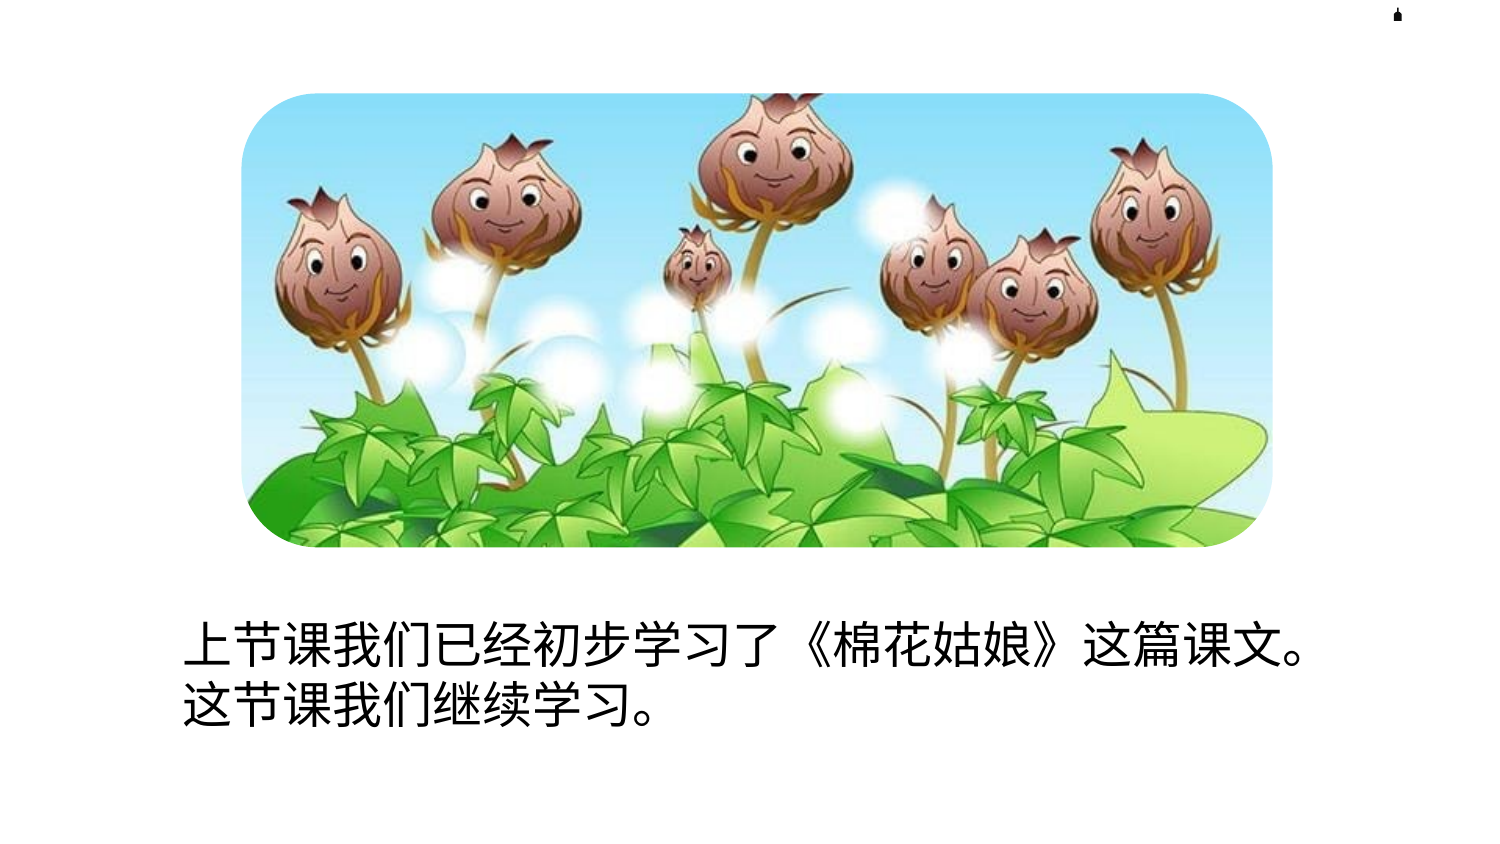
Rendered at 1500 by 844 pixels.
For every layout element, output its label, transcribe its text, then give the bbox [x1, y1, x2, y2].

text_box 上节课我们已经初步学习了《棉花姑娘》这篇课文。这节课我们继续学习。 [171, 607, 1357, 740]
picture [241, 93, 1273, 548]
